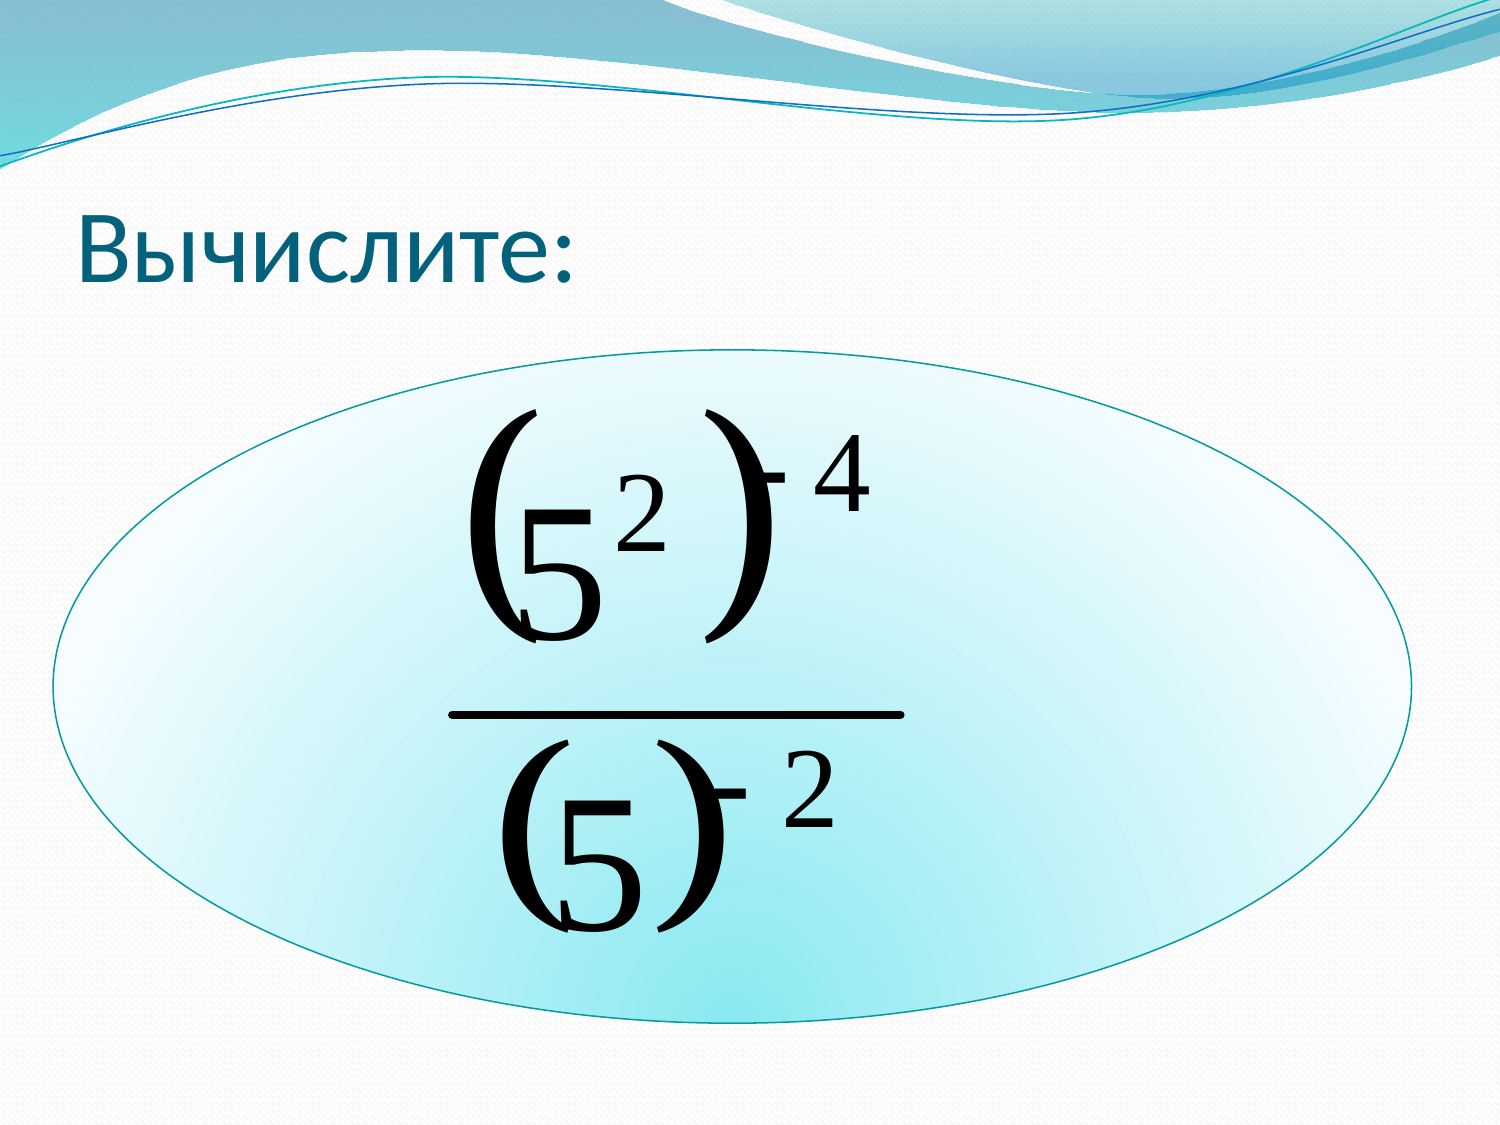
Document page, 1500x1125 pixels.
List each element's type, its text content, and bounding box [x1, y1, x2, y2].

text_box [418, 385, 947, 1012]
text_box [431, 349, 1413, 1006]
text_box [52, 387, 416, 985]
title Вычислите: [75, 115, 1425, 303]
